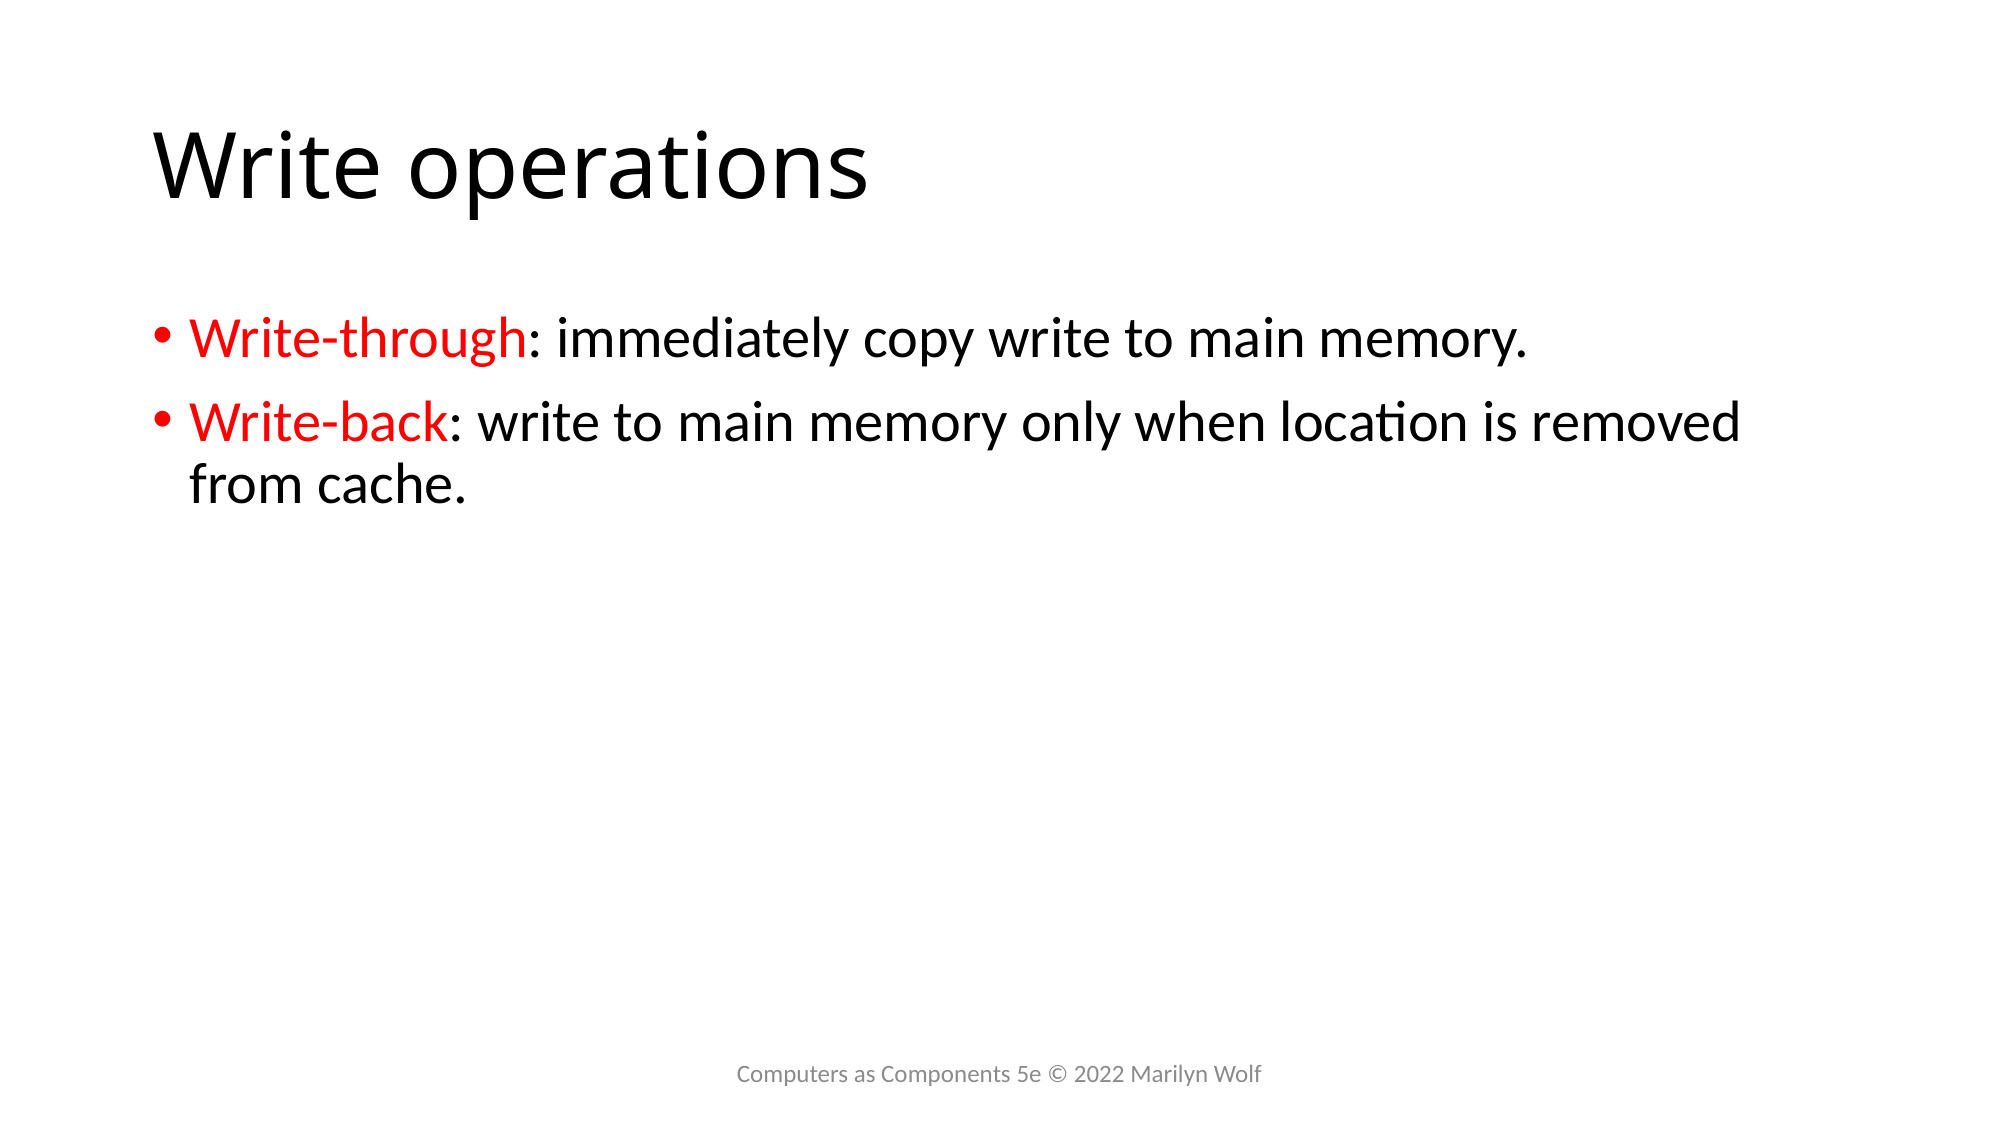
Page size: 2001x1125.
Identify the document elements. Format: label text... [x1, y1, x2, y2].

footer Computers as Components 5e © 2022 Marilyn Wolf [662, 1042, 1338, 1103]
title Write operations [137, 59, 1863, 278]
list Write-through: immediately copy write to main memory. Write-back: write to main memory only when location is removed from cache. [137, 299, 1863, 1014]
